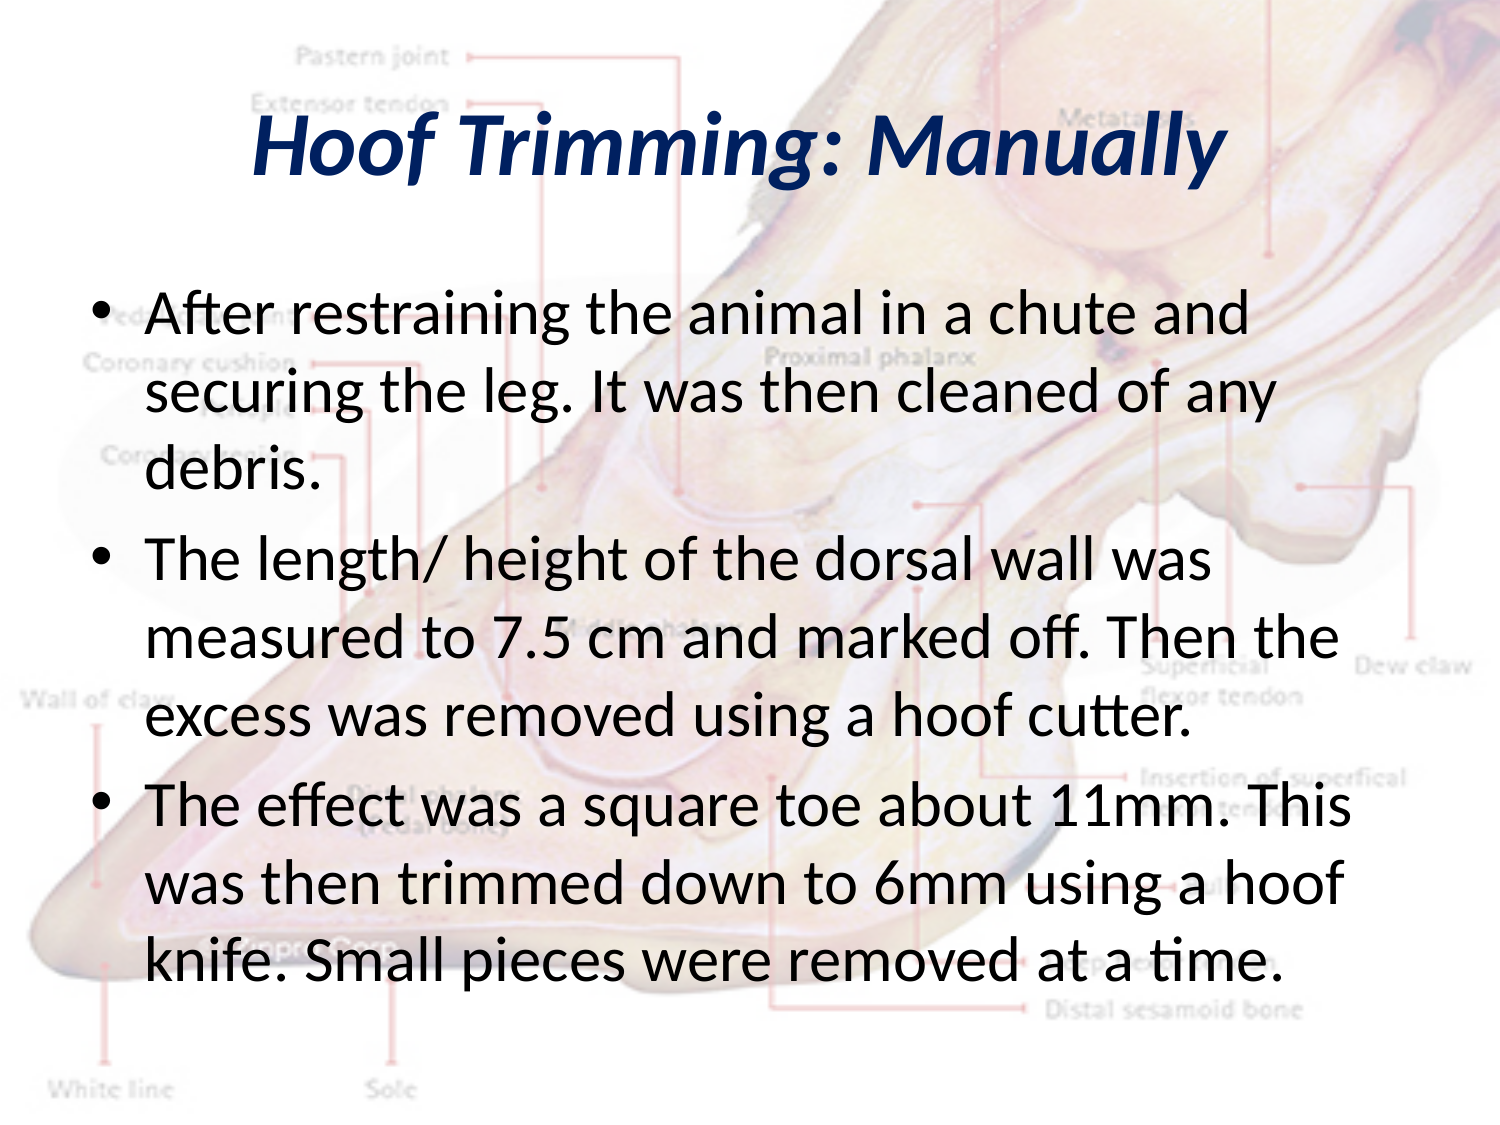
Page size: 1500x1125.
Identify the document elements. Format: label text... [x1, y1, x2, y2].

list After restraining the animal in a chute and securing the leg. It was then cleaned of any debris. The length/ height of the dorsal wall was measured to 7.5 cm and marked off. Then the excess was removed using a hoof cutter. The effect was a square toe about 11mm. This was then trimmed down to 6mm using a hoof knife. Small pieces were removed at a time. [75, 262, 1425, 1005]
title Hoof Trimming: Manually [75, 45, 1425, 233]
